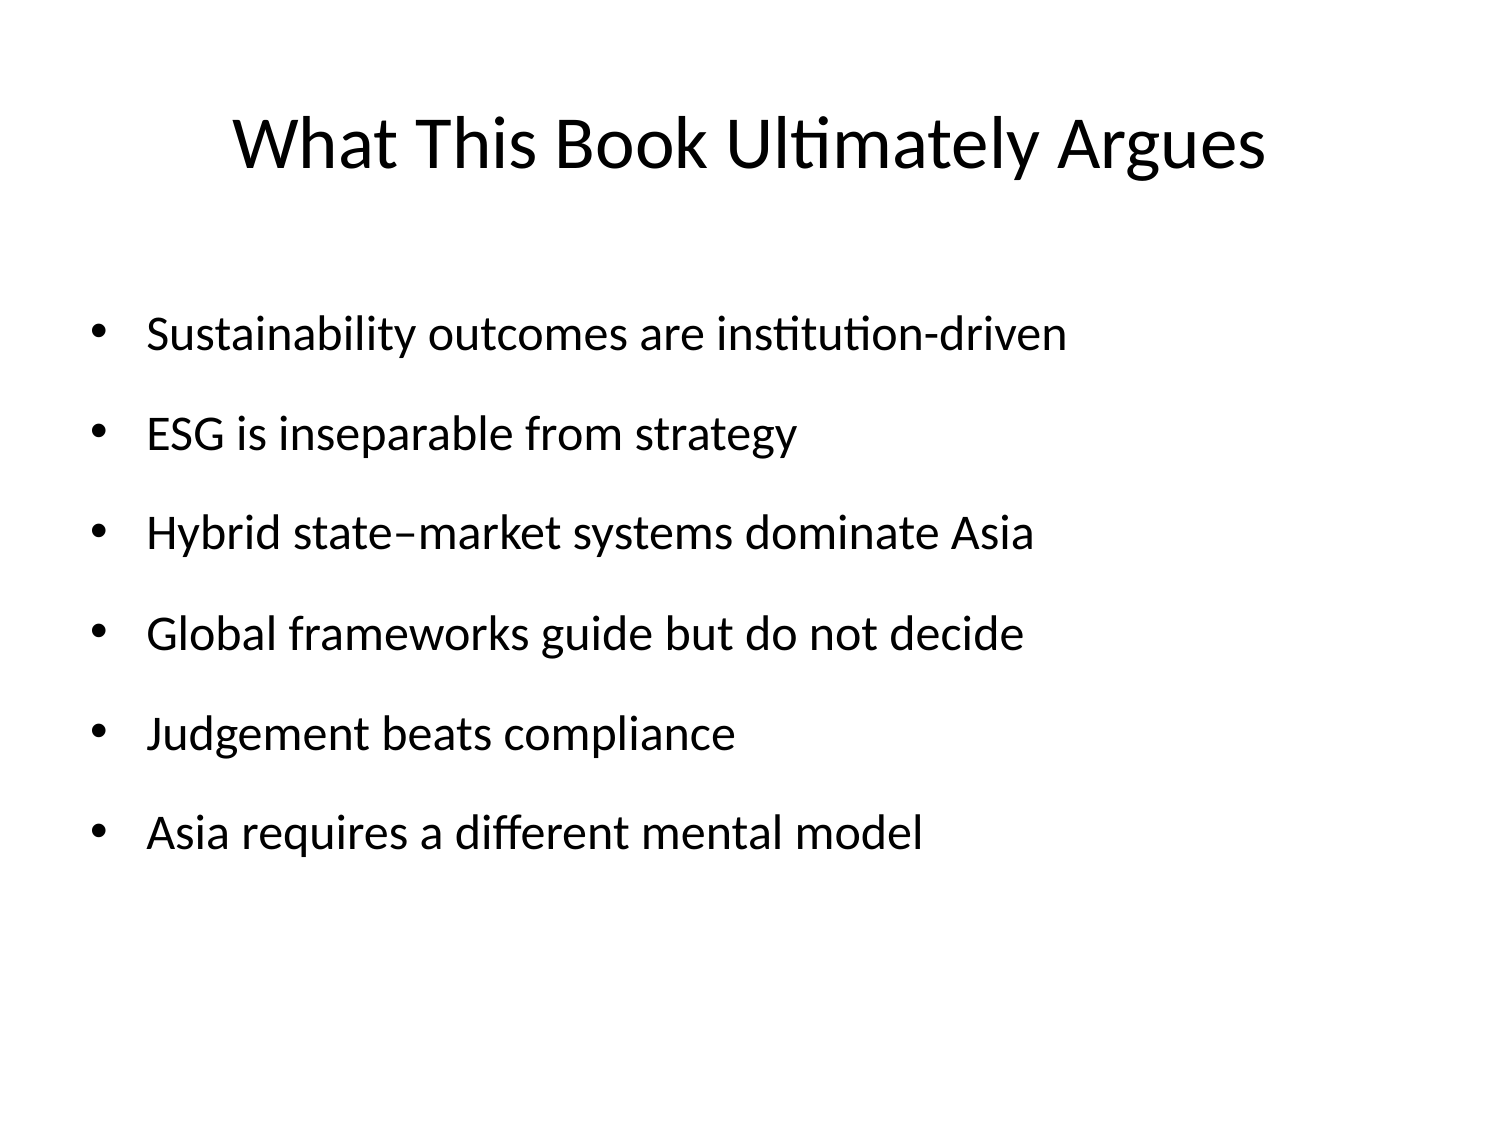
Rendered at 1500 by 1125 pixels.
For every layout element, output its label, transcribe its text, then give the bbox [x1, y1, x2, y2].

list Sustainability outcomes are institution-driven ESG is inseparable from strategy Hybrid state–market systems dominate Asia Global frameworks guide but do not decide Judgement beats compliance Asia requires a different mental model [75, 262, 1425, 1005]
title What This Book Ultimately Argues [75, 45, 1425, 233]
